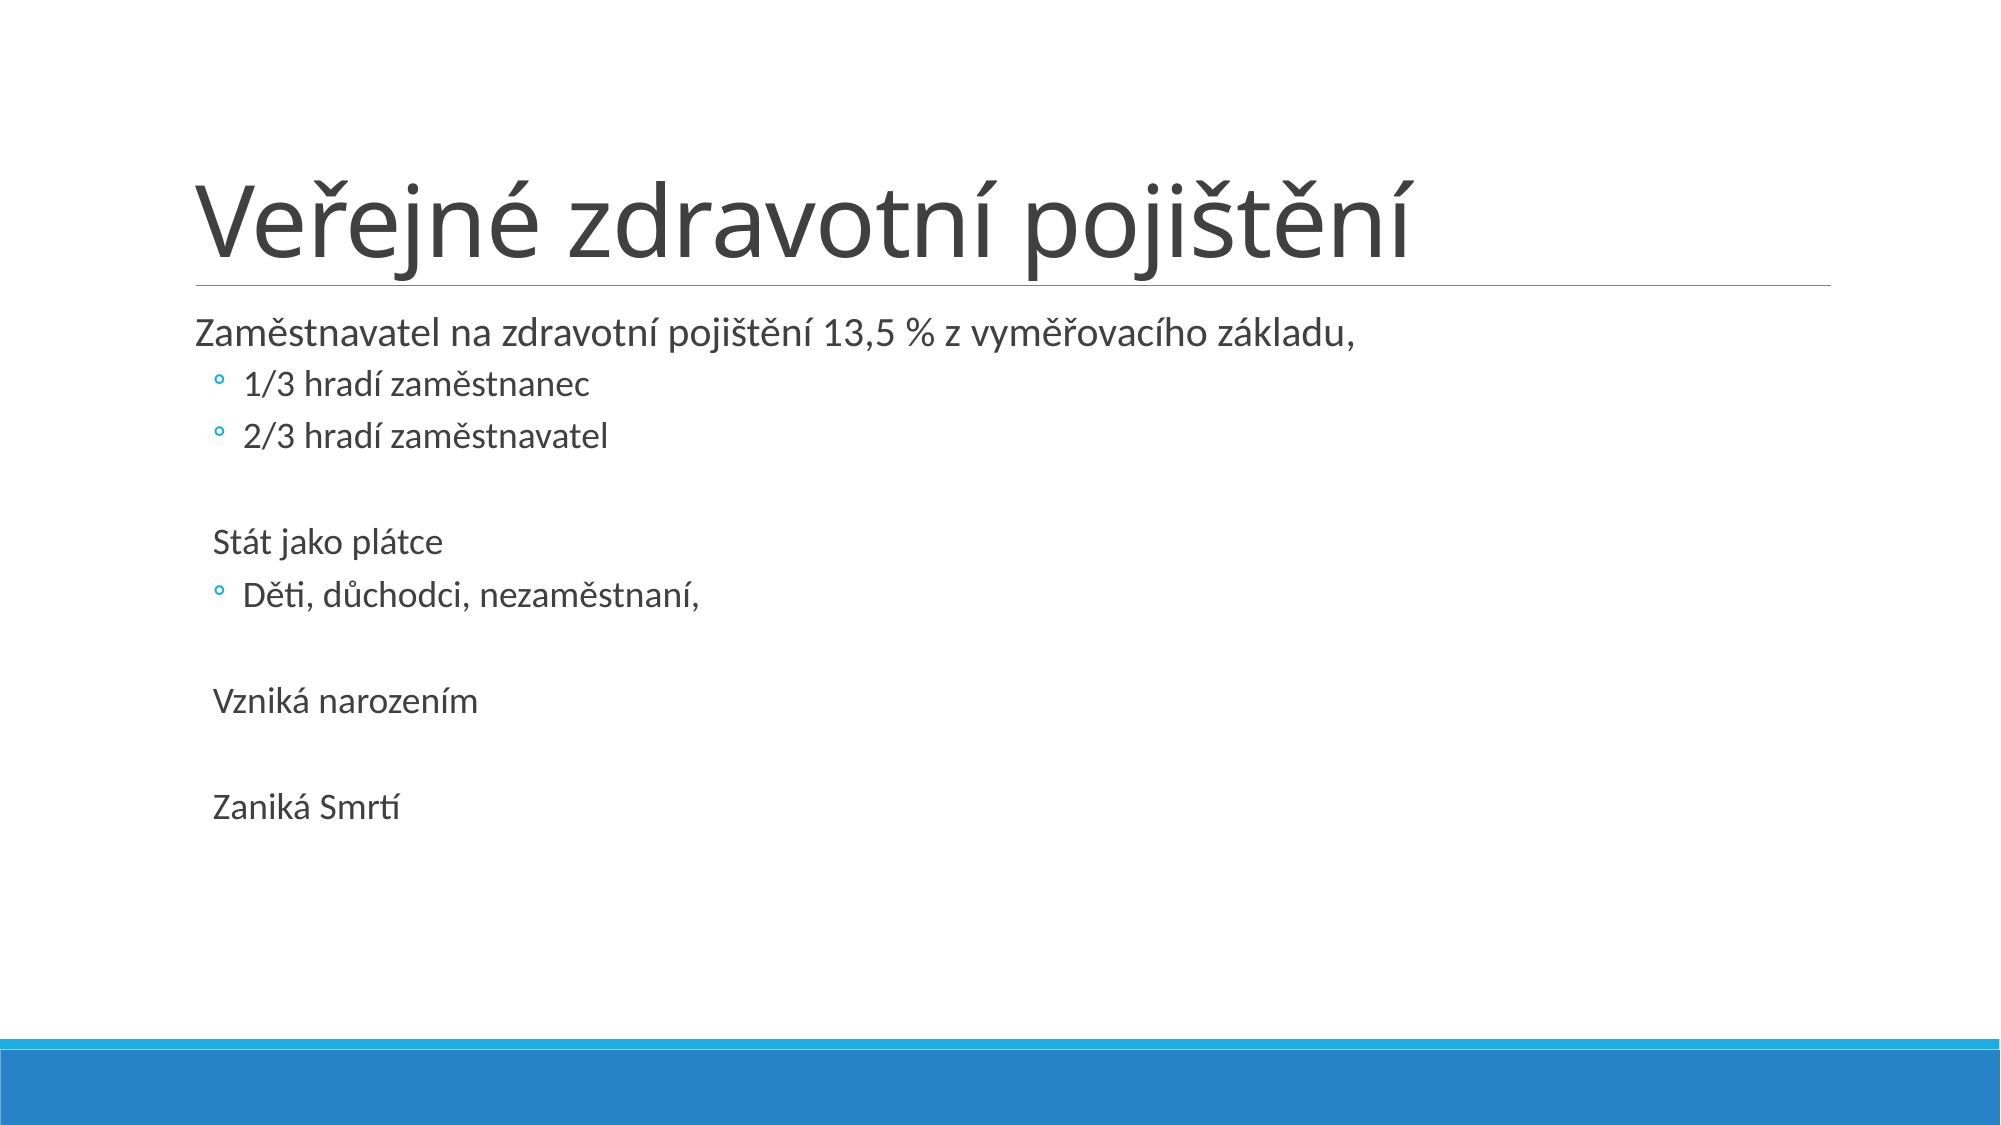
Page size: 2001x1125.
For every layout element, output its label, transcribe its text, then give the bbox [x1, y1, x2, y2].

title Veřejné zdravotní pojištění [180, 47, 1830, 285]
list Zaměstnavatel na zdravotní pojištění 13,5 % z vyměřovacího základu, 1/3 hradí zaměstnanec 2/3 hradí zaměstnavatel Stát jako plátce Děti, důchodci, nezaměstnaní, Vzniká narozením Zaniká Smrtí [180, 302, 1830, 963]
